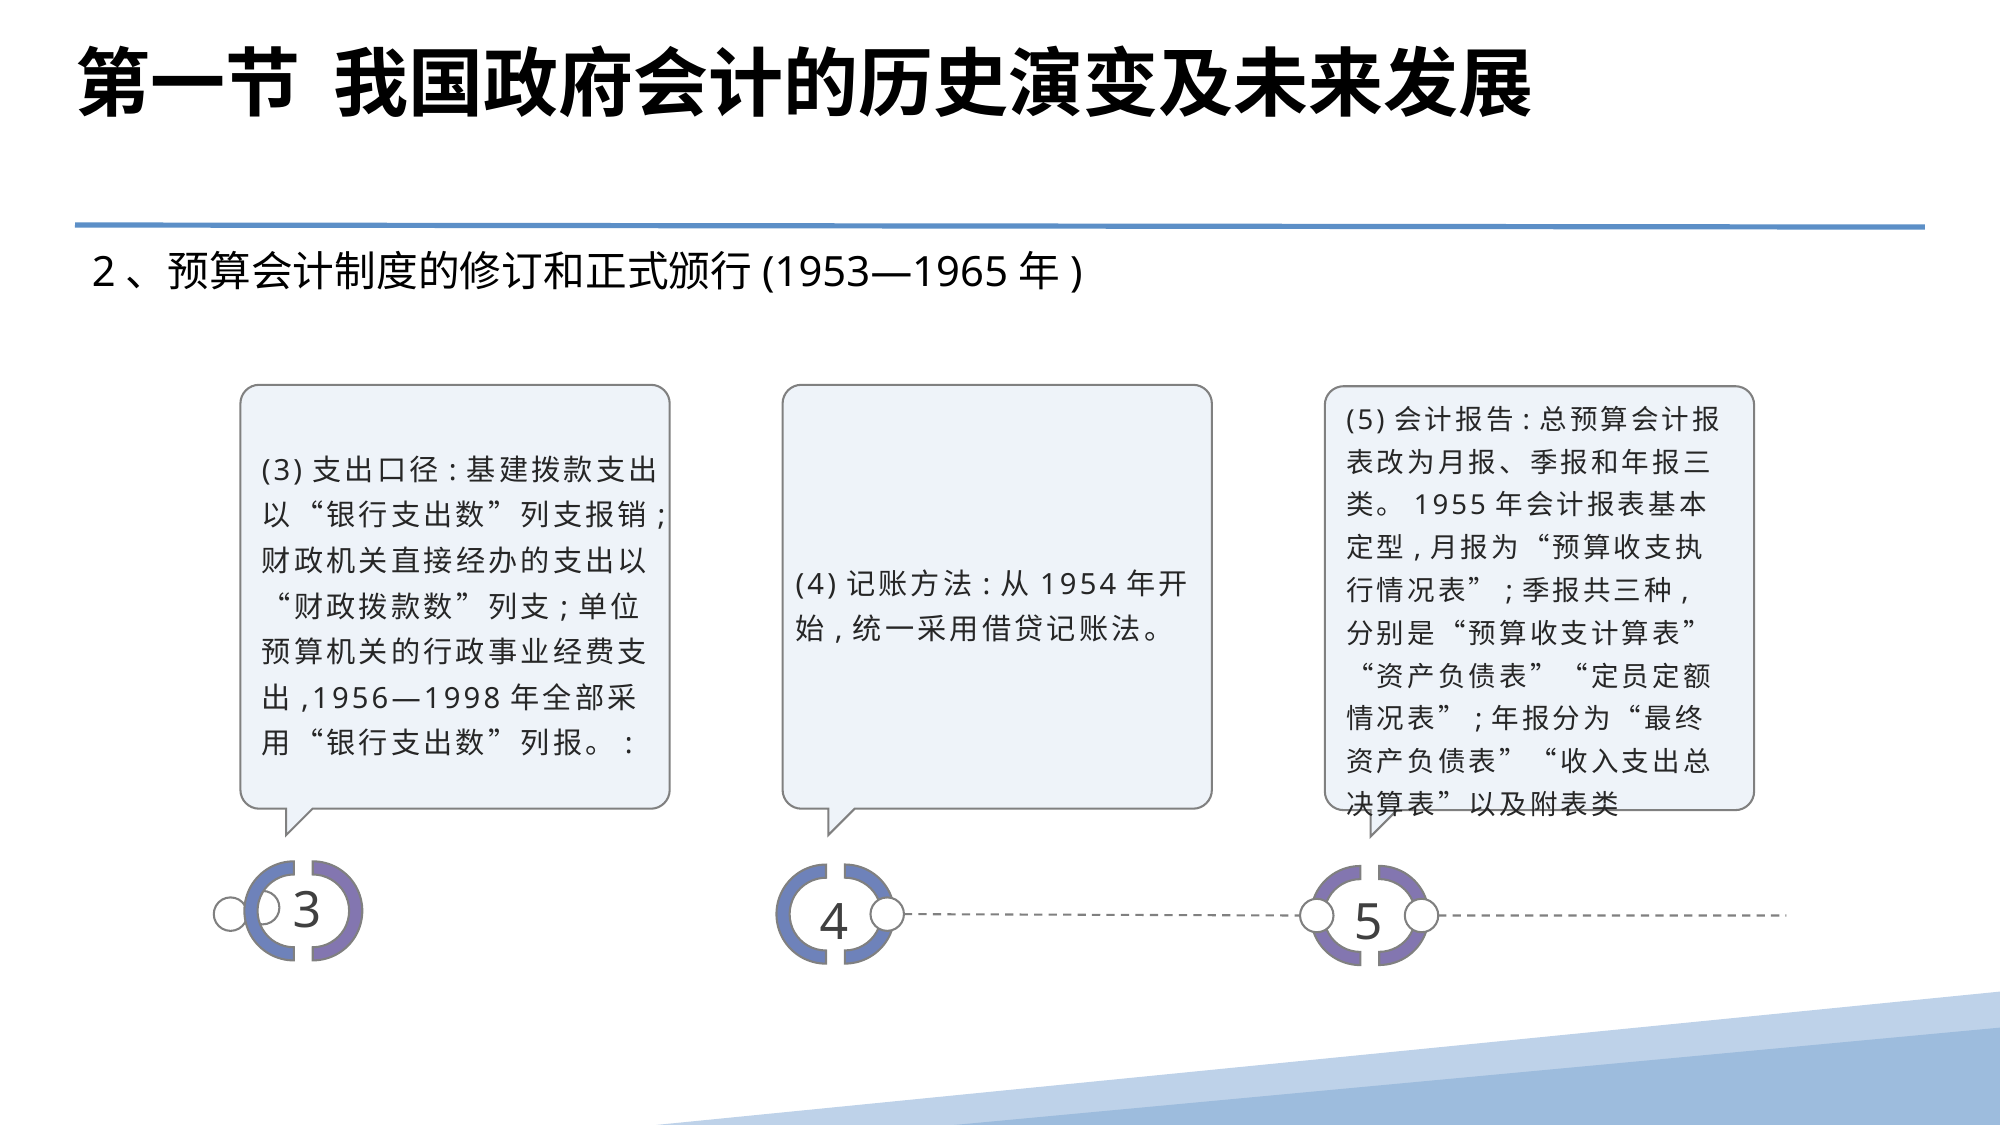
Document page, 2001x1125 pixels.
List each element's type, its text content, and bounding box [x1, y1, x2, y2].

text_box 2、预算会计制度的修订和正式颁行(1953—1965年) [91, 234, 1942, 310]
text_box [212, 896, 245, 932]
text_box [1403, 897, 1440, 934]
text_box [1312, 930, 1362, 967]
text_box [807, 961, 828, 965]
text_box [1299, 897, 1335, 934]
text_box 5 [1339, 878, 1403, 961]
text_box [843, 961, 864, 965]
text_box [781, 383, 1213, 838]
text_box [74, 224, 1925, 228]
text_box [1378, 864, 1427, 901]
text_box 第一节 我国政府会计的历史演变及未来发展 [75, 24, 1925, 125]
text_box [1378, 961, 1402, 967]
text_box [775, 863, 828, 960]
text_box [1403, 930, 1427, 961]
text_box [843, 863, 893, 899]
text_box (3)支出口径:基建拨款支出以“银行支出数”列支报销;财政机关直接经办的支出以“财政拨款数”列支;单位预算机关的行政事业经费支出,1956—1998年全部采用“银行支出数”列报。: [247, 418, 677, 782]
text_box [1323, 389, 1331, 807]
text_box [239, 383, 671, 838]
text_box (4)记账方法:从1954年开始,统一采用借贷记账法。 [780, 418, 1211, 782]
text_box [656, 991, 2000, 1125]
text_box 4 [804, 878, 869, 961]
text_box [869, 929, 893, 959]
text_box 3 [277, 865, 342, 949]
text_box [243, 860, 295, 962]
text_box (5)会计报告:总预算会计报表改为月报、季报和年报三类。1955年会计报表基本定型,月报为“预算收支执行情况表”;季报共三种,分别是“预算收支计算表”“资产负债表”“定员定额情况表”;年报分为“最终资产负债表”“收入支出总决算表”以及附表类 [1331, 384, 1743, 835]
text_box [311, 860, 364, 962]
text_box [869, 896, 905, 932]
text_box [1743, 386, 1756, 810]
text_box [1312, 864, 1362, 901]
text_box [259, 890, 277, 926]
